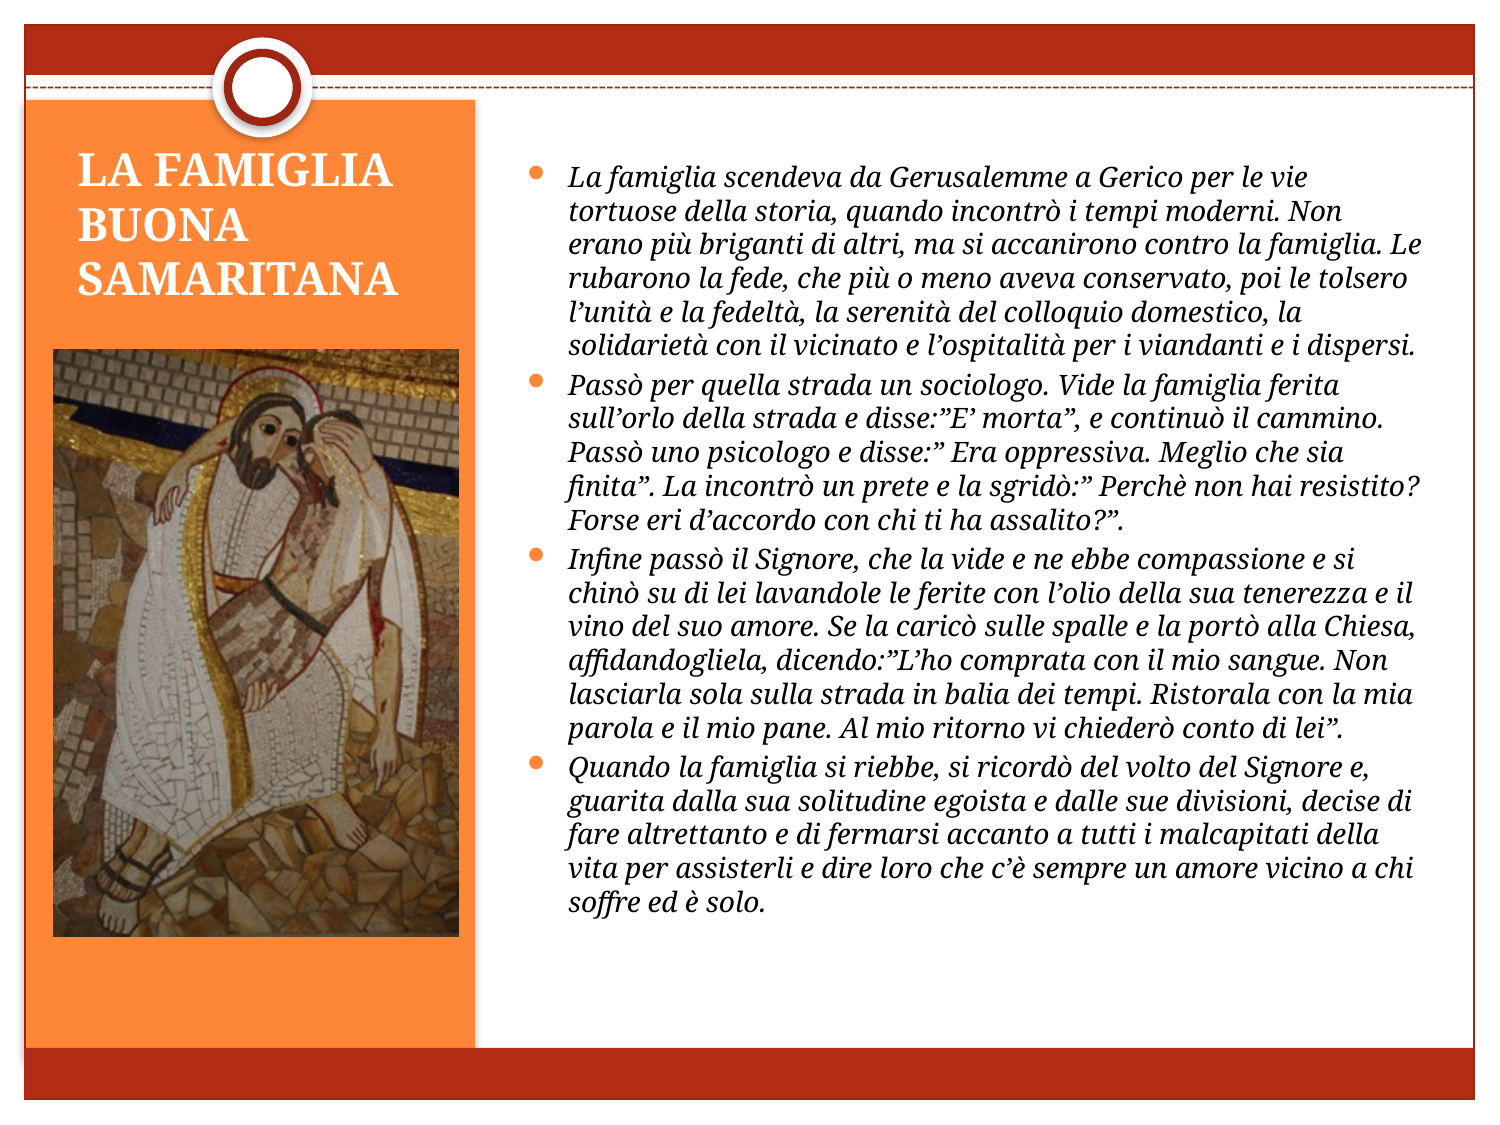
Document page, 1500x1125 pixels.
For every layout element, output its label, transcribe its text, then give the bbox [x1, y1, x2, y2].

title LA FAMIGLIA BUONA SAMARITANA [62, 149, 450, 313]
list La famiglia scendeva da Gerusalemme a Gerico per le vie tortuose della storia, quando incontrò i tempi moderni. Non erano più briganti di altri, ma si accanirono contro la famiglia. Le rubarono la fede, che più o meno aveva conservato, poi le tolsero l’unità e la fedeltà, la serenità del colloquio domestico, la solidarietà con il vicinato e l’ospitalità per i viandanti e i dispersi. Passò per quella strada un sociologo. Vide la famiglia ferita sull’orlo della strada e disse:”E’ morta”, e continuò il cammino. Passò uno psicologo e disse:” Era oppressiva. Meglio che sia finita”. La incontrò un prete e la sgridò:” Perchè non hai resistito? Forse eri d’accordo con chi ti ha assalito?”. Infine passò il Signore, che la vide e ne ebbe compassione e si chinò su di lei lavandole le ferite con l’olio della sua tenerezza e il vino del suo amore. Se la caricò sulle spalle e la portò alla Chiesa, affidandogliela, dicendo:”L’ho comprata con il mio sangue. Non lasciarla sola sulla strada in balia dei tempi. Ristorala con la mia parola e il mio pane. Al mio ritorno vi chiederò conto di lei”. Quando la famiglia si riebbe, si ricordò del volto del Signore e, guarita dalla sua solitudine egoista e dalle sue divisioni, decise di fare altrettanto e di fermarsi accanto a tutti i malcapitati della vita per assisterli e dire loro che c’è sempre un amore vicino a chi soffre ed è solo. [512, 112, 1438, 1000]
picture [52, 349, 460, 938]
